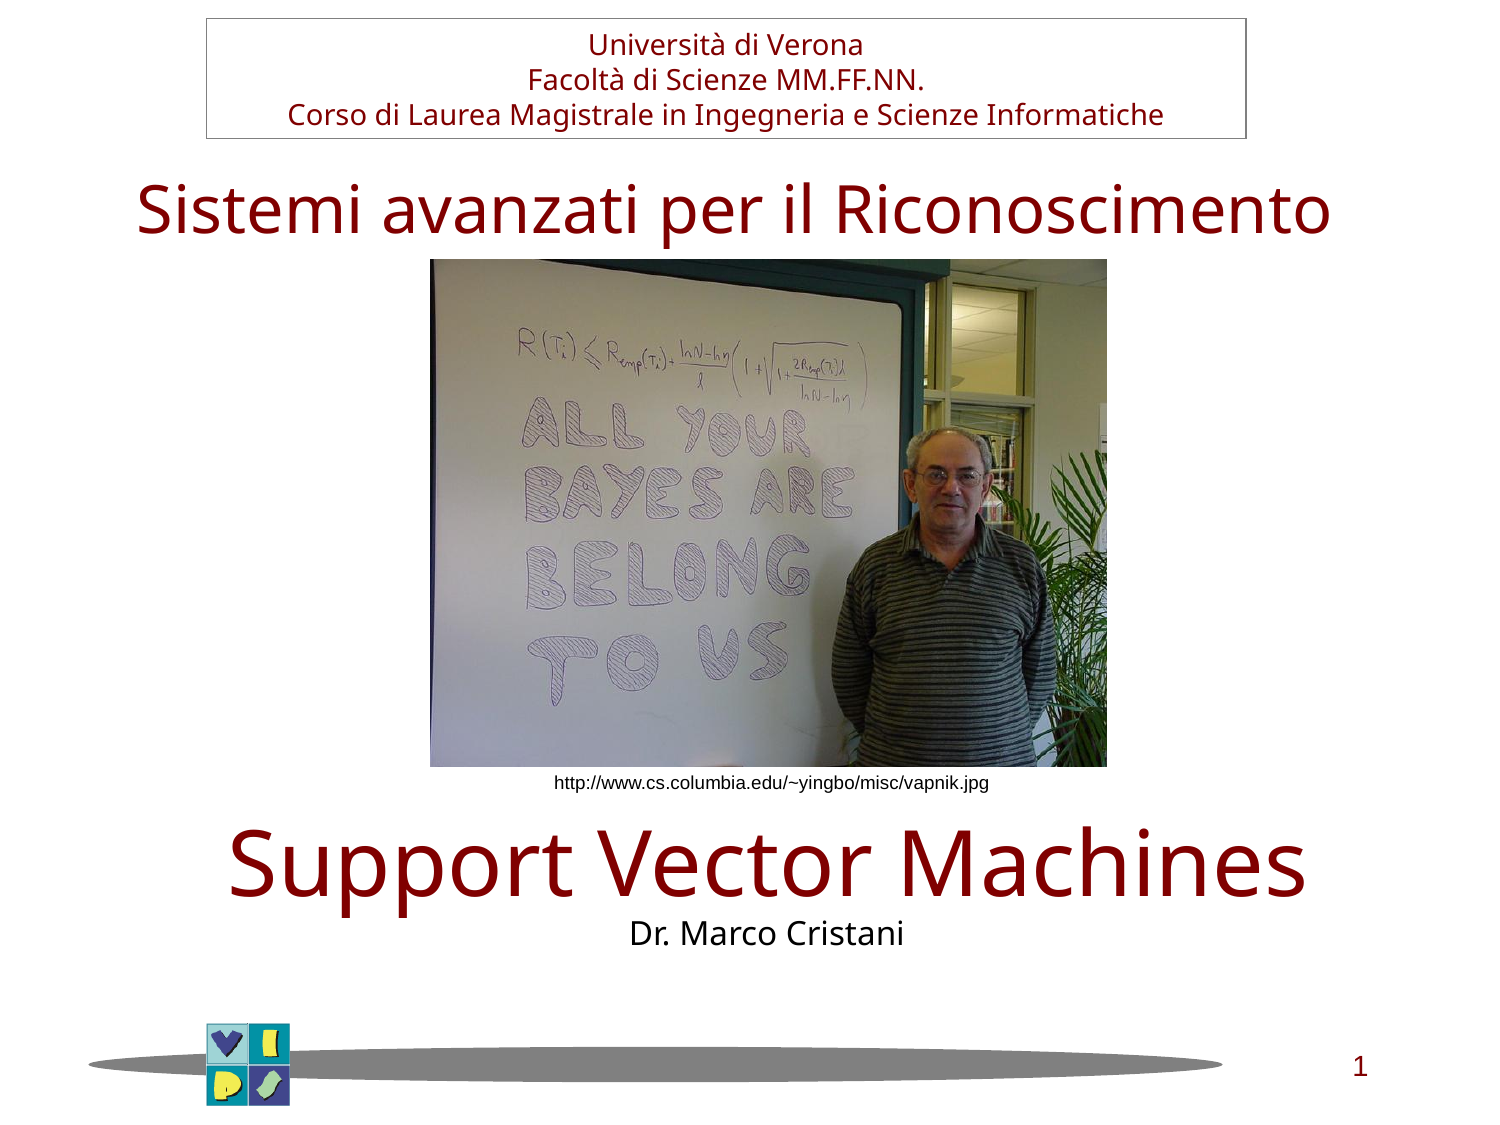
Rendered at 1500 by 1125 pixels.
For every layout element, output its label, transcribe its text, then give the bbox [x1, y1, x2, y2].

picture [430, 259, 1108, 767]
text_box Support Vector Machines [93, 766, 1444, 954]
slide_number 1 [1033, 1039, 1384, 1118]
title Sistemi avanzati per il Riconoscimento [60, 113, 1411, 302]
text_box http://www.cs.columbia.edu/~yingbo/misc/vapnik.jpg [539, 775, 1005, 801]
text_box Università di Verona Facoltà di Scienze MM.FF.NN. Corso di Laurea Magistrale in Ingegneria e Scienze Informatiche [206, 18, 1247, 139]
picture [206, 1034, 290, 1106]
list Dr. Marco Cristani [92, 905, 1442, 1034]
